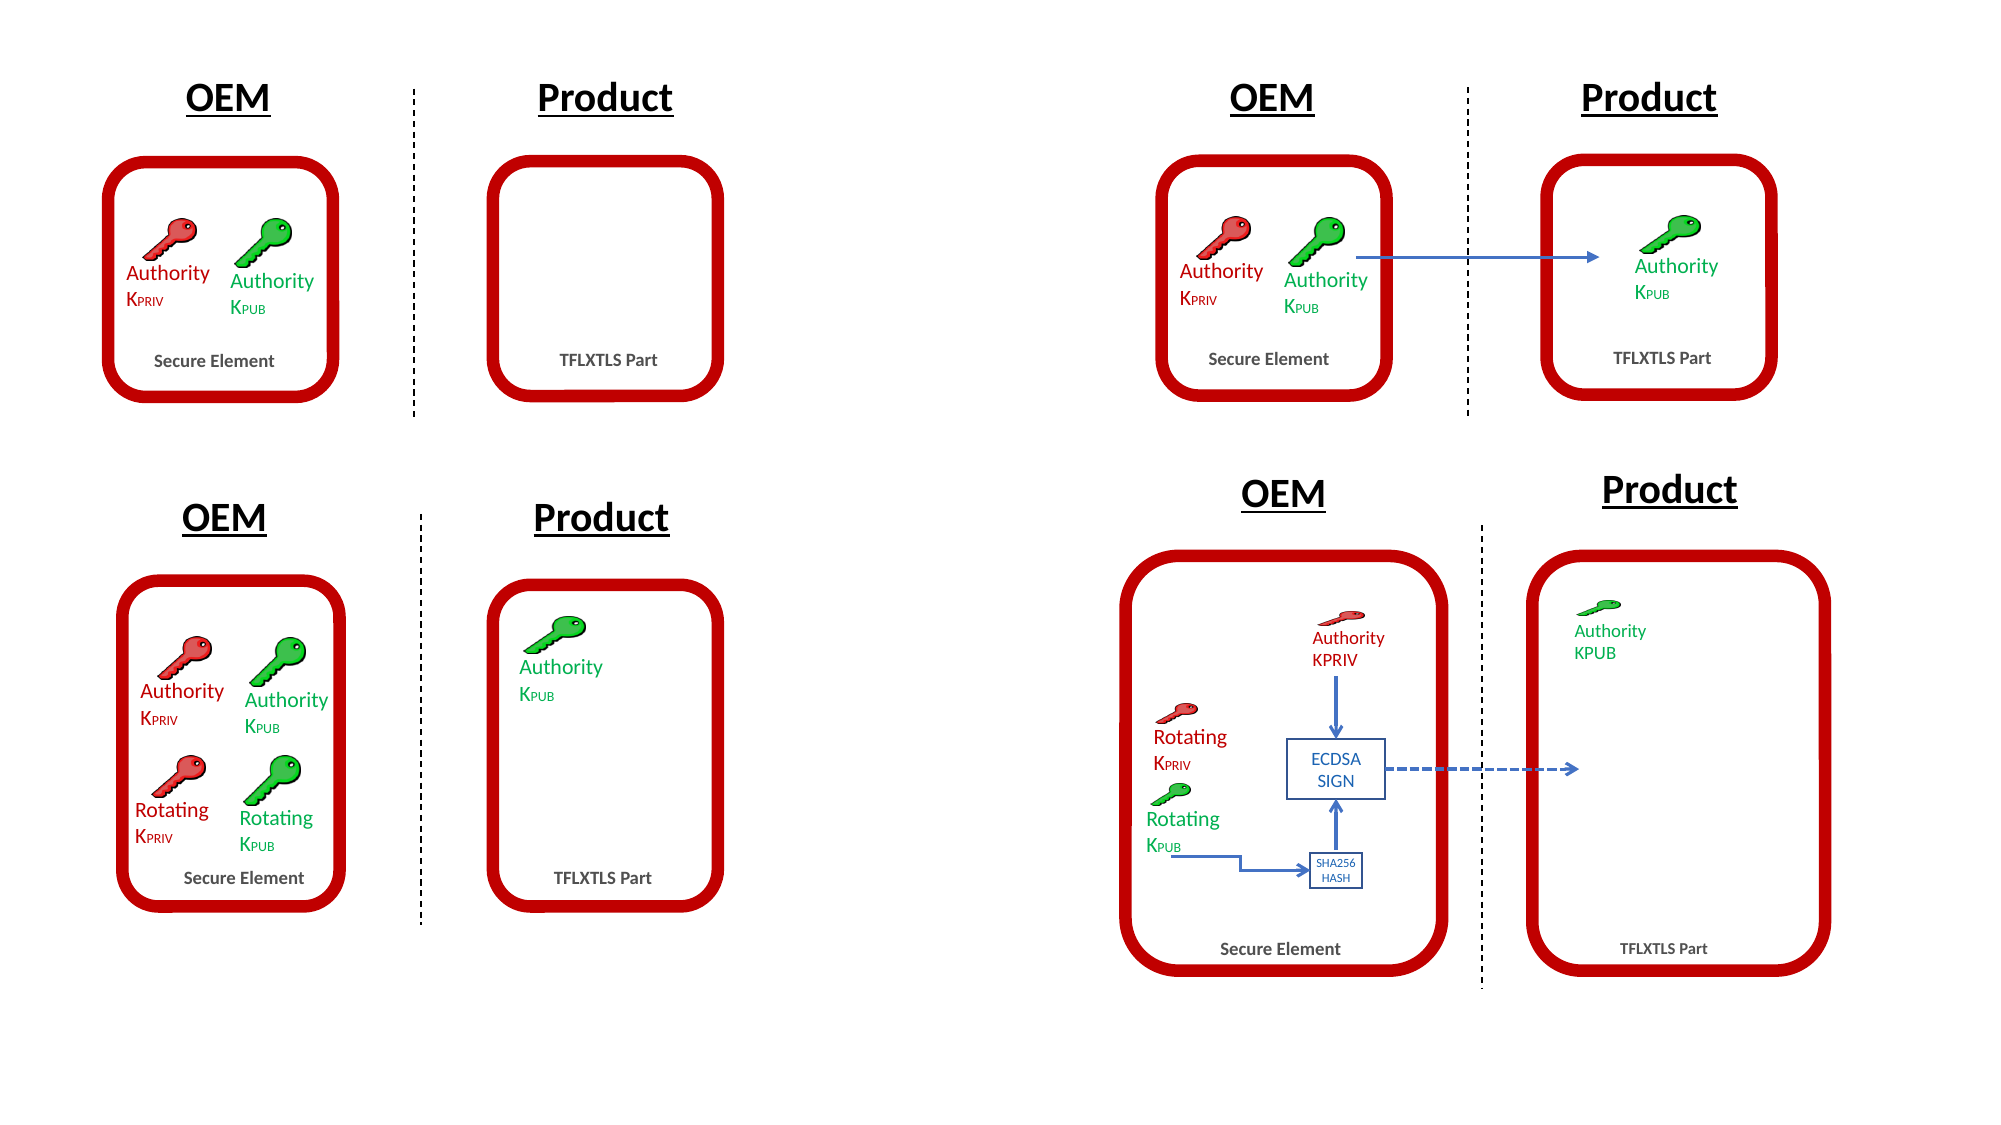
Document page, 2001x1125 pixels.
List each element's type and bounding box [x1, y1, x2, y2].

text_box [115, 482, 718, 925]
text_box [1161, 62, 1772, 418]
text_box [107, 62, 718, 420]
text_box [1125, 454, 1825, 989]
